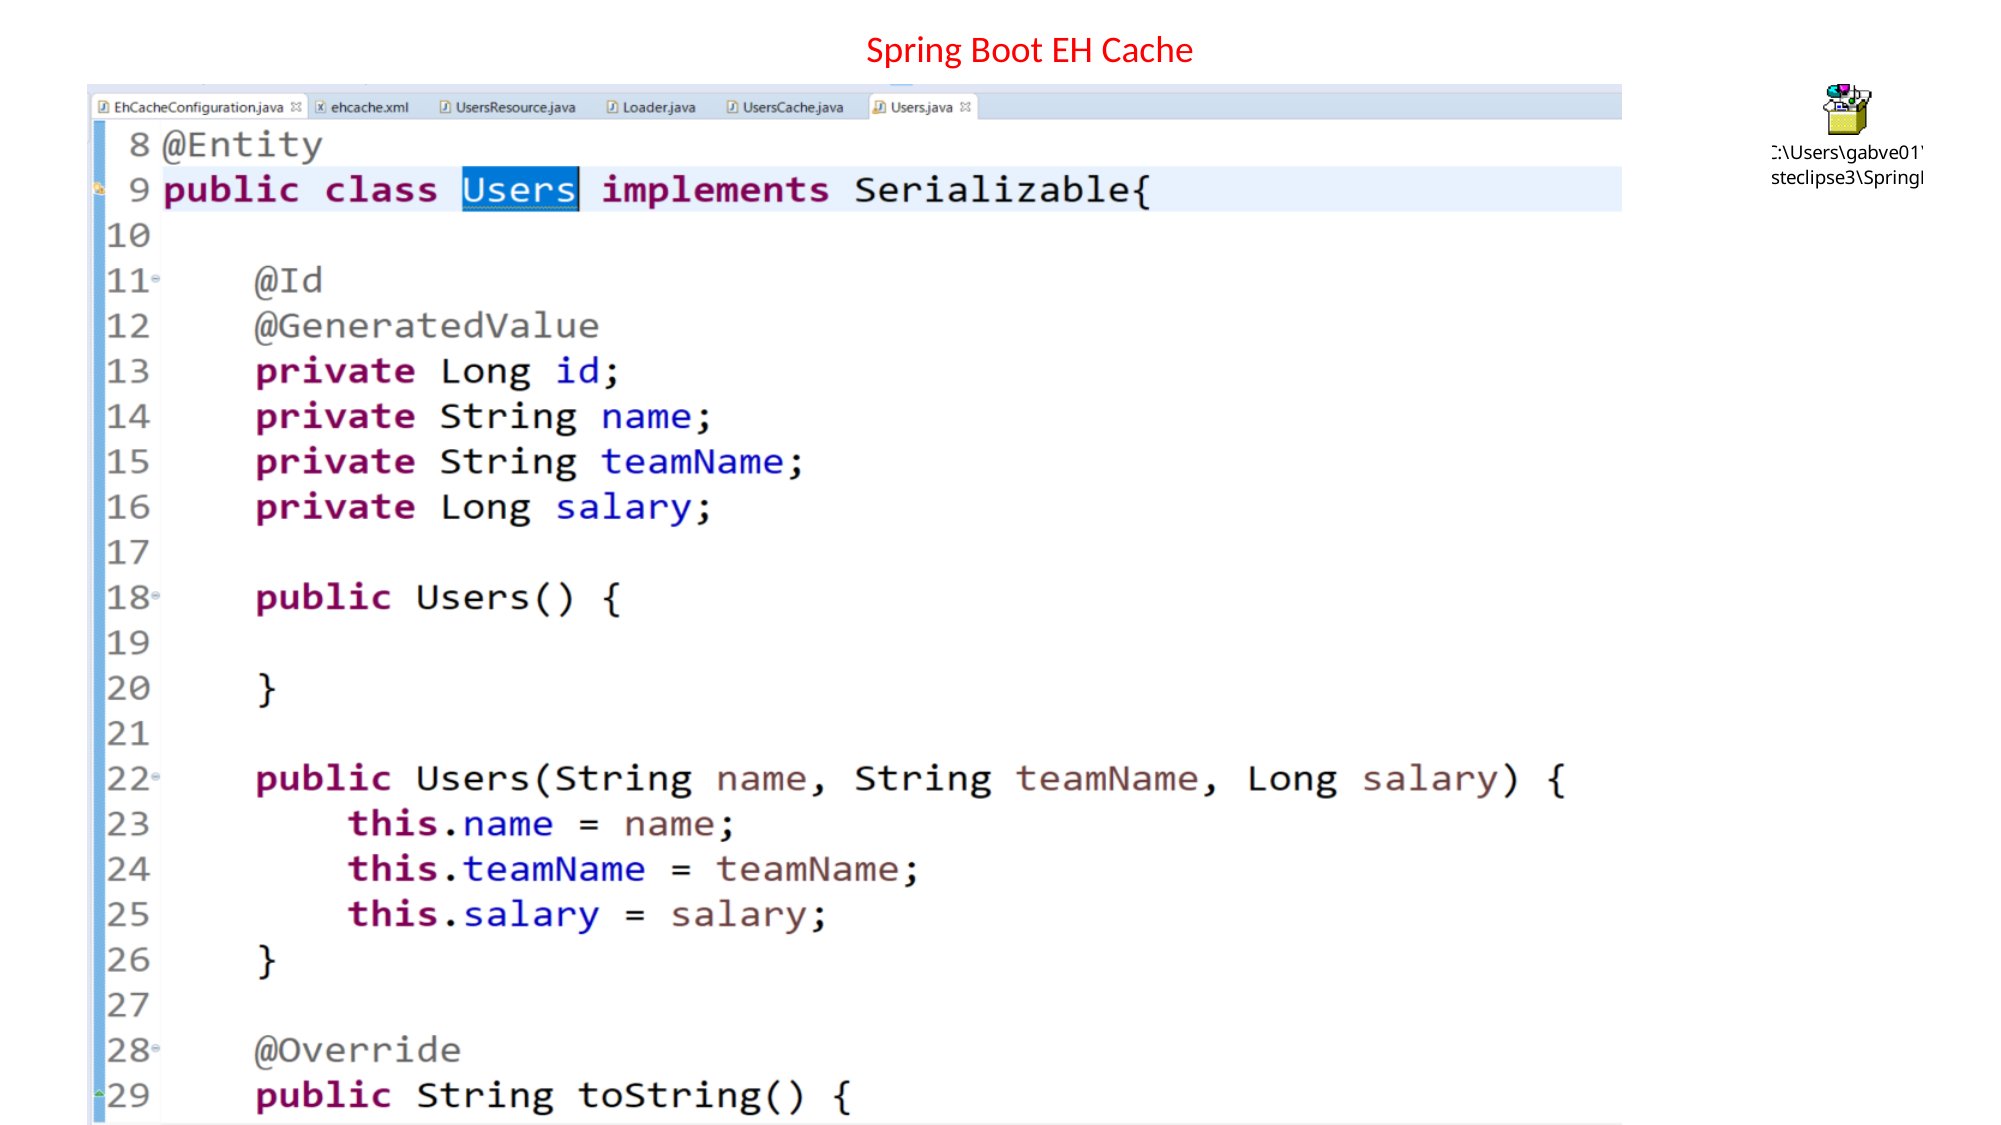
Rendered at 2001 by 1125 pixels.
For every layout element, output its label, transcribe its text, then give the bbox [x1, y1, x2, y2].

text_box Spring Boot EH Cache [508, 0, 1552, 84]
picture [87, 84, 1622, 1125]
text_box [1772, 84, 1923, 215]
